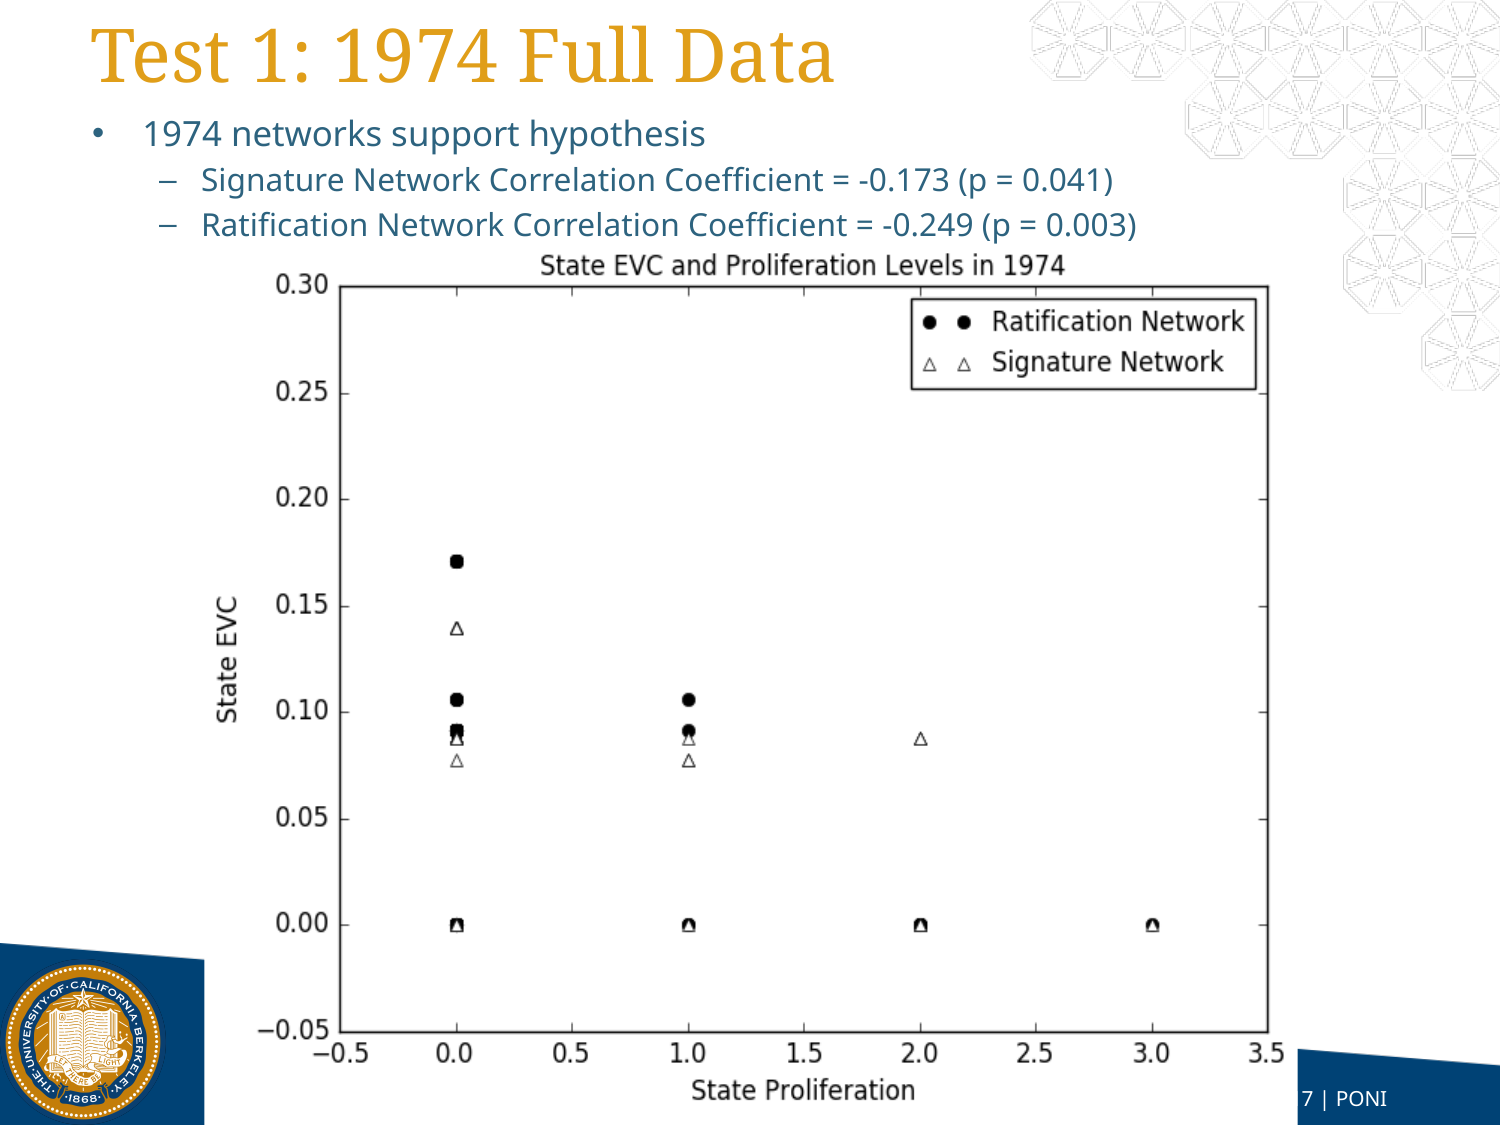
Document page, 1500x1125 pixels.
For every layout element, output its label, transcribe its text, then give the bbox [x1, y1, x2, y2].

picture [198, 250, 1298, 1125]
list 1974 networks support hypothesis Signature Network Correlation Coefficient = -0.173 (p = 0.041) Ratification Network Correlation Coefficient = -0.249 (p = 0.003) [77, 104, 1500, 252]
title Test 1: 1974 Full Data [75, 0, 1349, 105]
picture [0, 959, 166, 1125]
